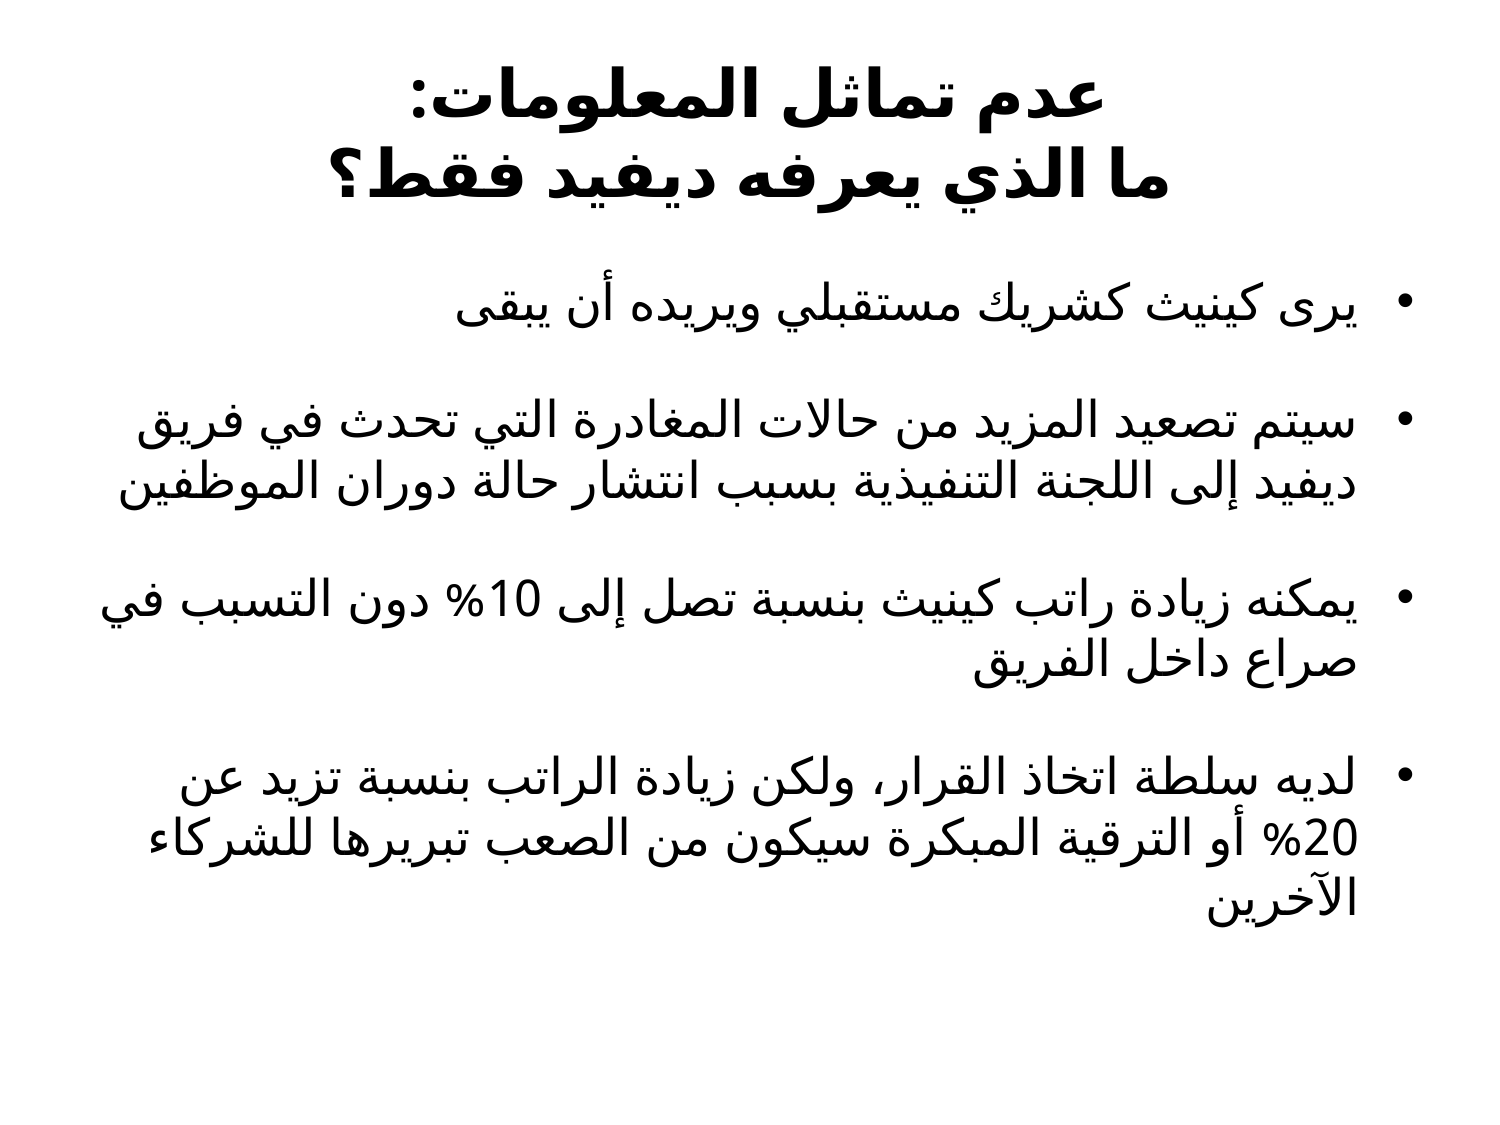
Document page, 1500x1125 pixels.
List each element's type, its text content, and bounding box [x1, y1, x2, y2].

list يرى كينيث كشريك مستقبلي ويريده أن يبقى سيتم تصعيد المزيد من حالات المغادرة التي تحدث في فريق ديفيد إلى اللجنة التنفيذية بسبب انتشار حالة دوران الموظفين يمكنه زيادة راتب كينيث بنسبة تصل إلى 10% دون التسبب في صراع داخل الفريق لديه سلطة اتخاذ القرار، ولكن زيادة الراتب بنسبة تزيد عن 20% أو الترقية المبكرة سيكون من الصعب تبريرها للشركاء الآخرين لا يعتقد أن أحدًا من المساعدين قد يحصل على عرض خارجي في هذا الوضع الاقتصادي، ويشك في العروض الكاذبة [75, 262, 1425, 1113]
title عدم تماثل المعلومات: ما الذي يعرفه ديفيد فقط؟ [75, 37, 1425, 225]
